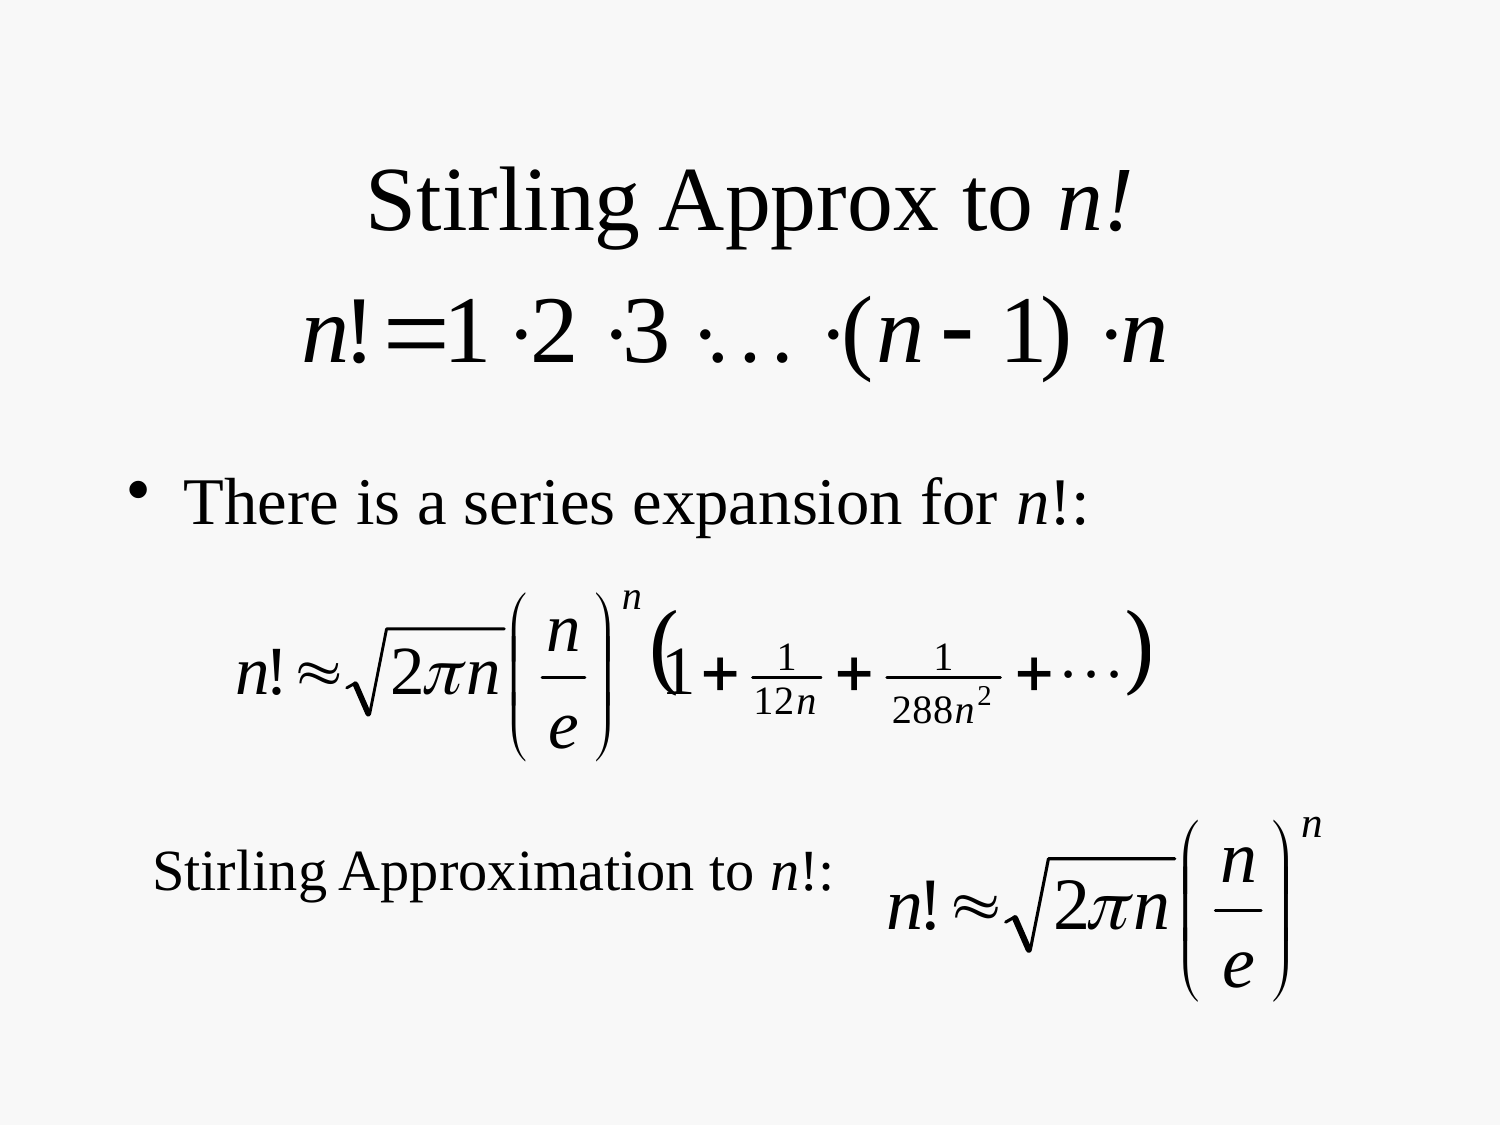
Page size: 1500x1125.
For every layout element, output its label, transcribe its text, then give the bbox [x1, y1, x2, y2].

text_box Stirling Approximation to n!: [137, 825, 869, 910]
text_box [874, 787, 1338, 1016]
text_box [224, 562, 1151, 776]
title Stirling Approx to n! [112, 99, 1388, 288]
list There is a series expansion for n!: [112, 449, 1388, 588]
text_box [286, 274, 1189, 403]
